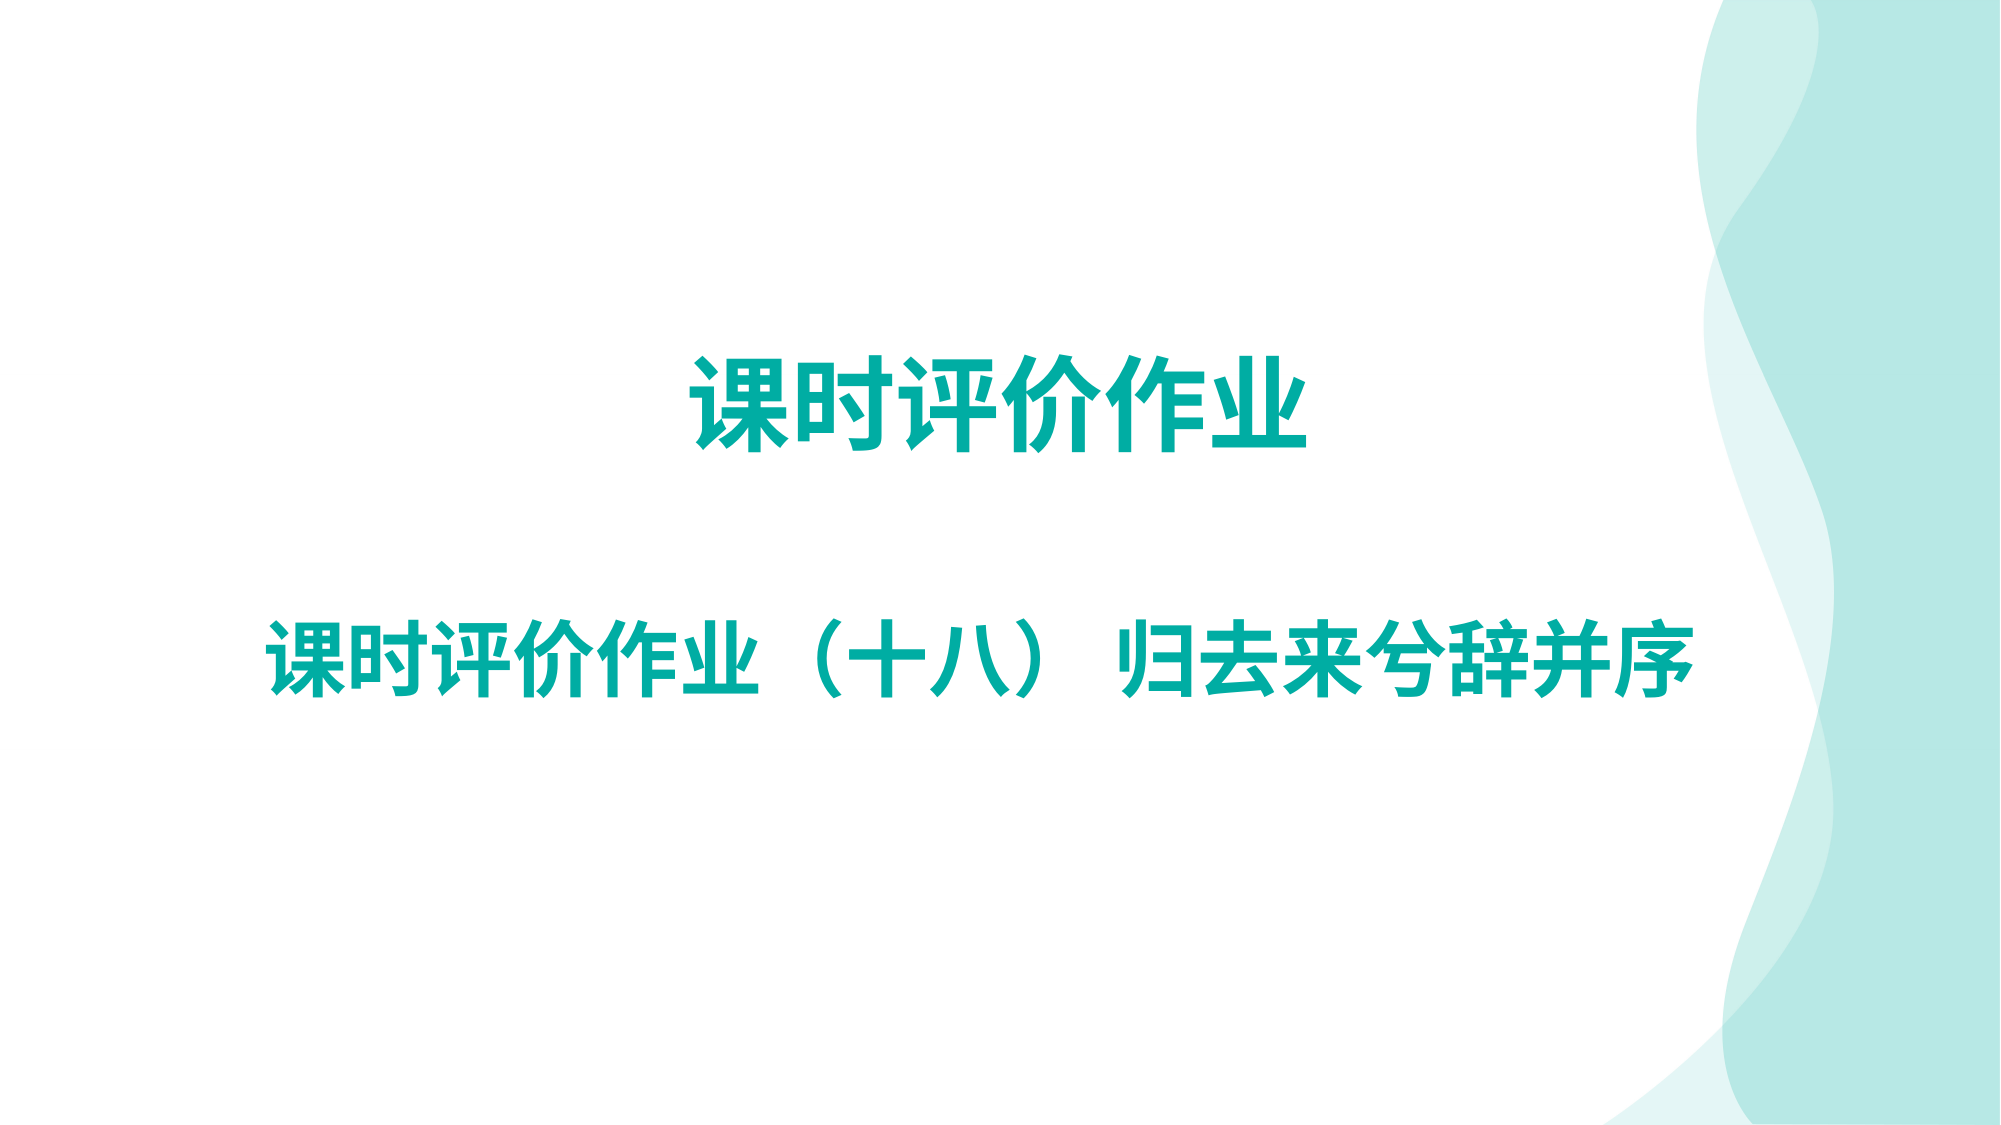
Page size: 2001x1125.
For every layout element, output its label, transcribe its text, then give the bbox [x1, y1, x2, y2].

text_box 课时评价作业（十八） 归去来兮辞并序 [76, 602, 1884, 805]
picture [0, 0, 2000, 329]
picture [0, 461, 2000, 1125]
text_box 课时评价作业 [0, 329, 2000, 461]
